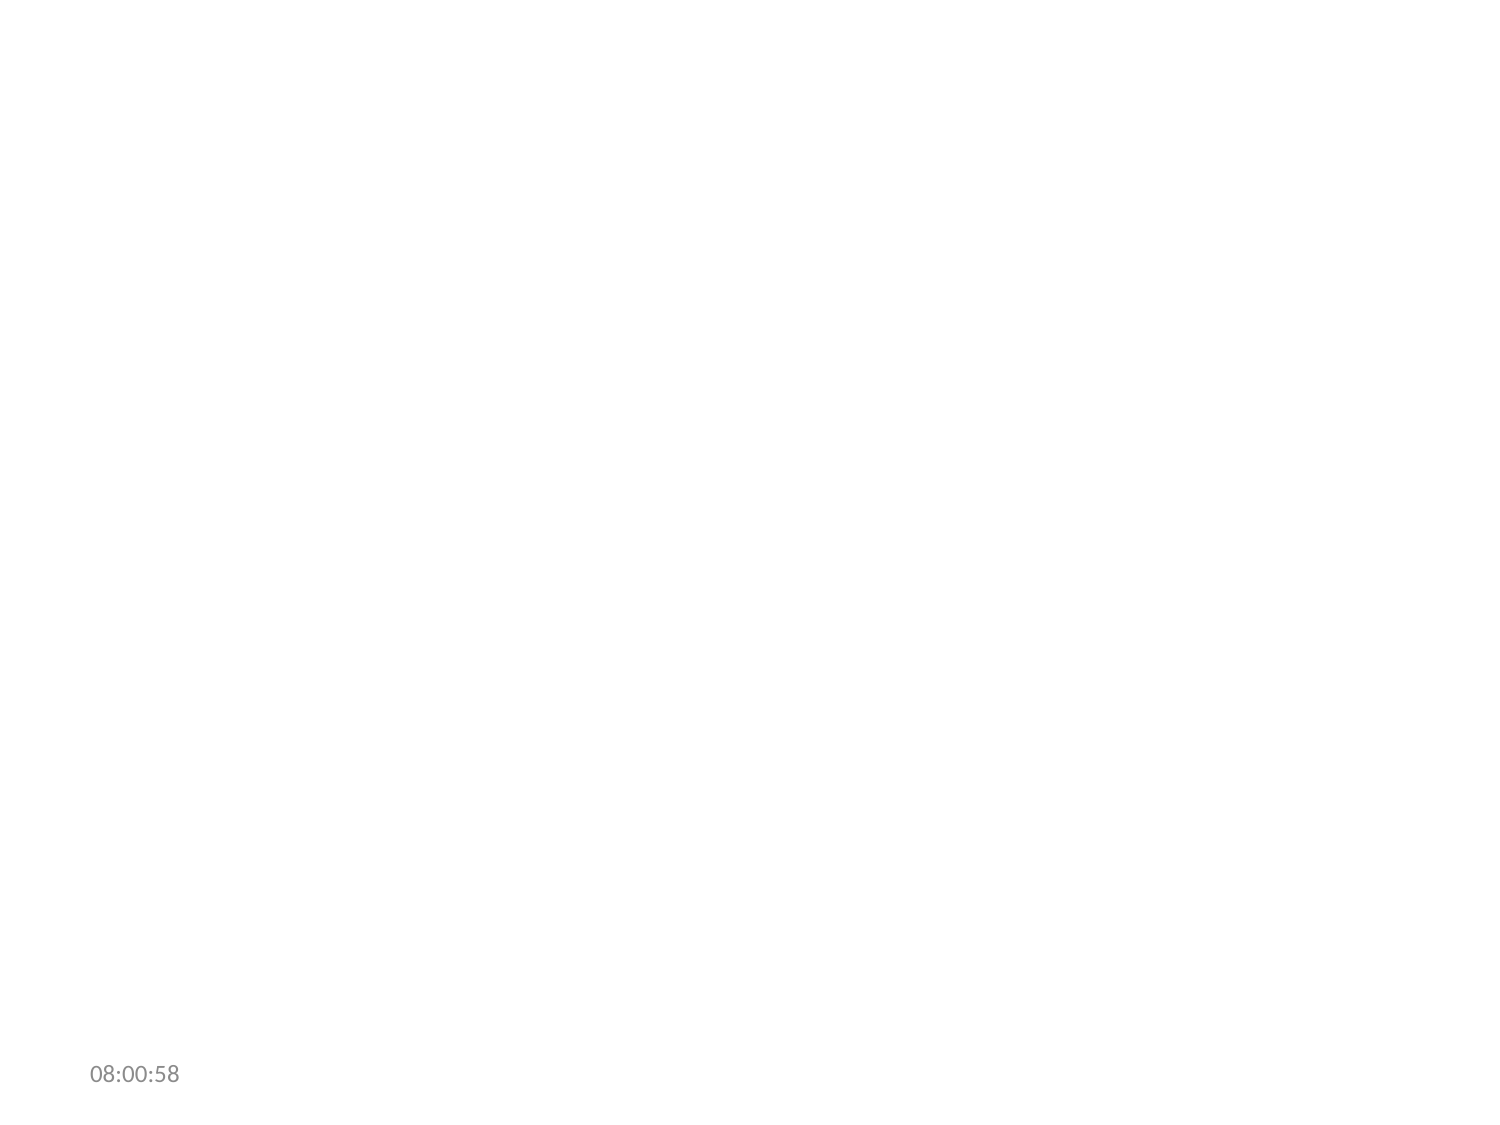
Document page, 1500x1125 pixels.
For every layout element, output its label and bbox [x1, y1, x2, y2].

slide_number [75, 1042, 425, 1103]
